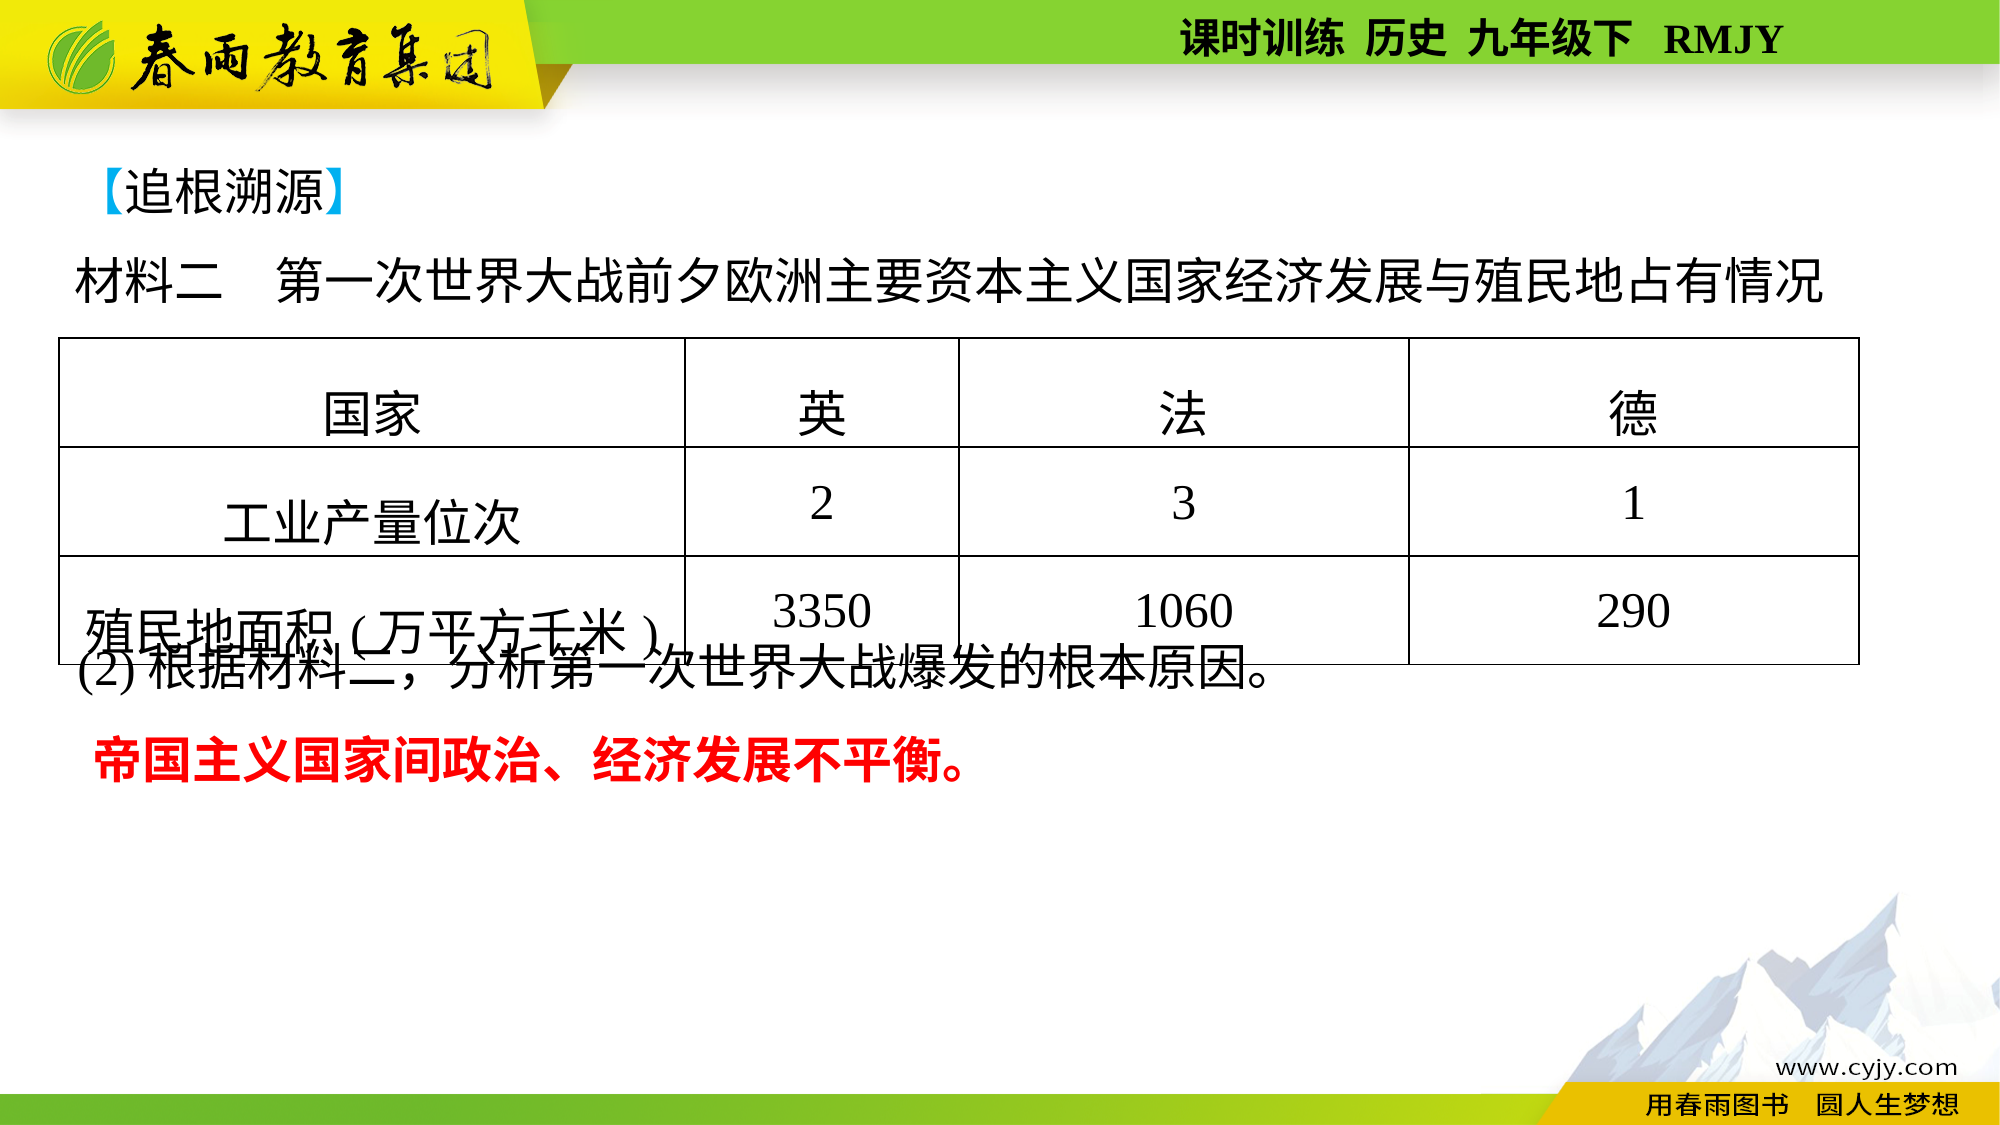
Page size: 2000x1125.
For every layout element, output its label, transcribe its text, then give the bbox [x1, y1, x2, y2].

table_cell 1 [1410, 448, 1858, 555]
table_cell 3 [960, 448, 1408, 555]
text_box (2)根据材料二，分析第一次世界大战爆发的根本原因。 [62, 597, 1484, 703]
table_cell 1060 [960, 557, 1408, 597]
table_header 德 [1410, 339, 1858, 446]
table_header 国家 [60, 339, 684, 446]
table_cell 290 [1410, 557, 1858, 664]
list 【追根溯源】 材料二 第一次世界大战前夕欧洲主要资本主义国家经济发展与殖民地占有情况 [59, 122, 1944, 308]
table_cell 殖民地面积(万平方千米) [60, 557, 684, 664]
text_box 帝国主义国家间政治、经济发展不平衡。 [77, 690, 1008, 796]
table_header 英 [686, 339, 958, 446]
table_cell 工业产量位次 [60, 448, 684, 555]
table_cell 3350 [686, 557, 958, 597]
picture [0, 0, 2000, 1125]
table_header 法 [960, 339, 1408, 446]
table_cell 2 [686, 448, 958, 555]
